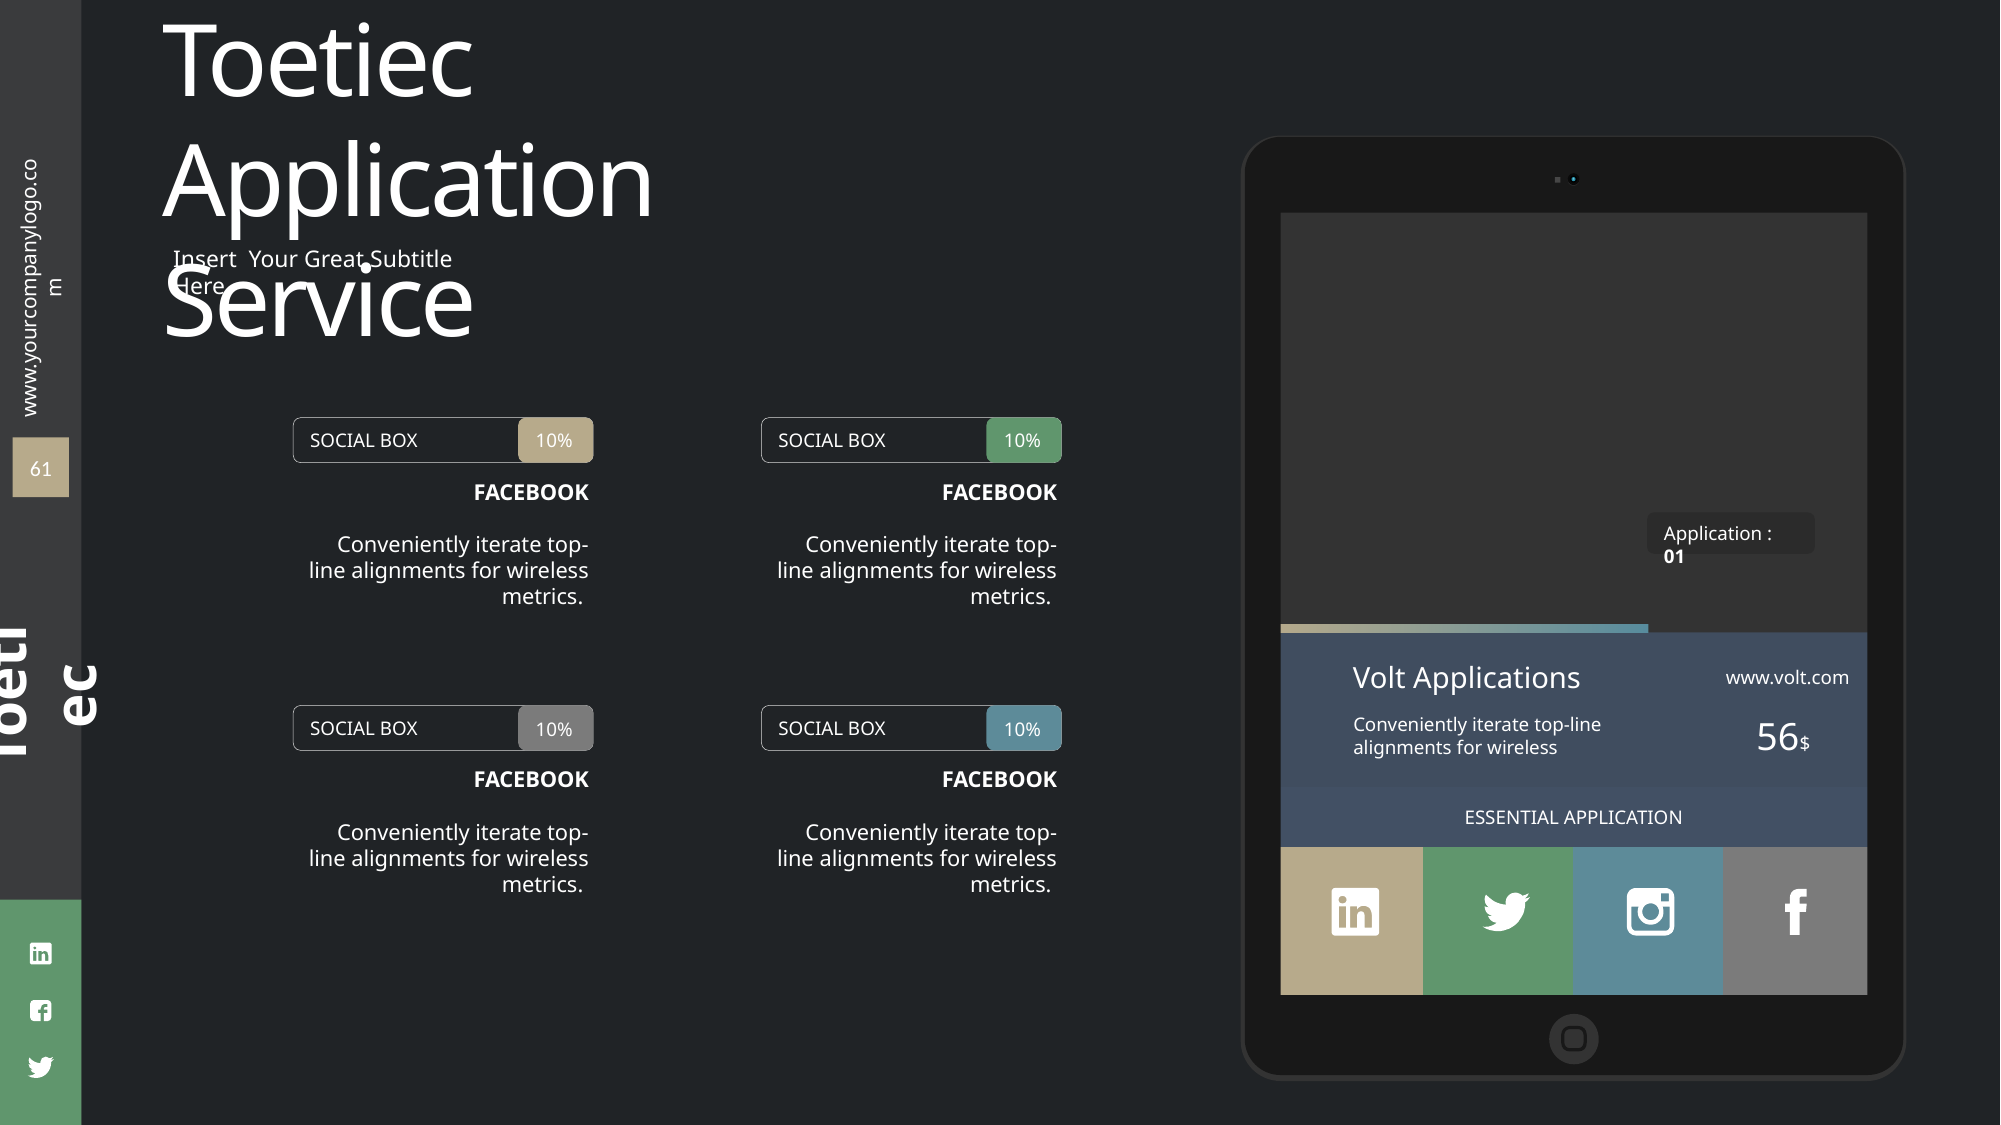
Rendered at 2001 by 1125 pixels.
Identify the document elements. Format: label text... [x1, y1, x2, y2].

text_box 10% [985, 705, 1066, 753]
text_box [1549, 1013, 1599, 1065]
picture [1280, 214, 1868, 998]
text_box [1240, 135, 1907, 1082]
text_box Toetiec Application Service [147, 116, 849, 236]
text_box FACEBOOK Conveniently iterate top-line alignments for wireless metrics. [761, 758, 1073, 905]
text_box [1554, 173, 1580, 186]
text_box 10% [985, 416, 1066, 464]
text_box FACEBOOK Conveniently iterate top-line alignments for wireless metrics. [761, 470, 1073, 617]
text_box FACEBOOK Conveniently iterate top-line alignments for wireless metrics. [293, 470, 604, 617]
text_box 10% [517, 705, 598, 753]
text_box 10% [517, 416, 598, 464]
slide_number 61 [12, 437, 69, 498]
text_box SOCIAL BOX [760, 416, 992, 464]
text_box Insert Your Great Subtitle Here [158, 237, 512, 307]
text_box [1244, 136, 1904, 1076]
text_box SOCIAL BOX [760, 704, 991, 752]
text_box FACEBOOK Conveniently iterate top-line alignments for wireless metrics. [293, 758, 604, 905]
text_box SOCIAL BOX [292, 416, 524, 464]
text_box SOCIAL BOX [292, 704, 523, 752]
